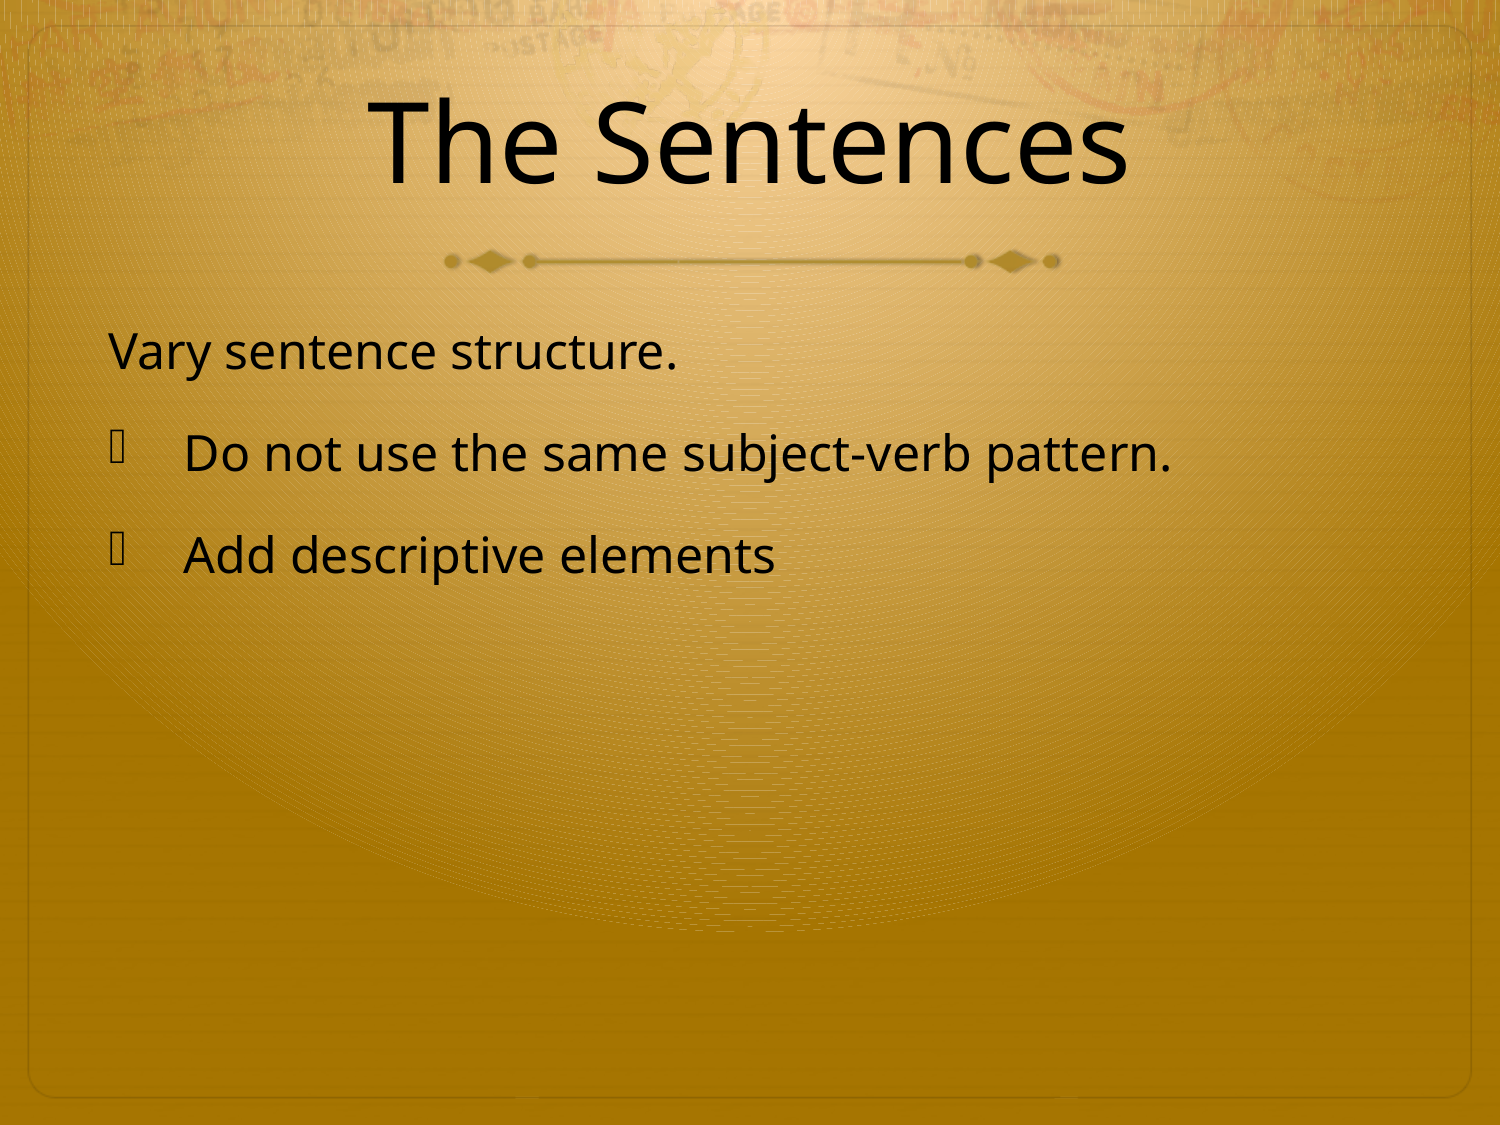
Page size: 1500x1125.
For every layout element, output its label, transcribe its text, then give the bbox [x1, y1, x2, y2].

picture [0, 0, 1500, 1125]
list Vary sentence structure. Do not use the same subject-verb pattern. Add descriptive elements [93, 312, 1407, 988]
title The Sentences [93, 45, 1407, 233]
